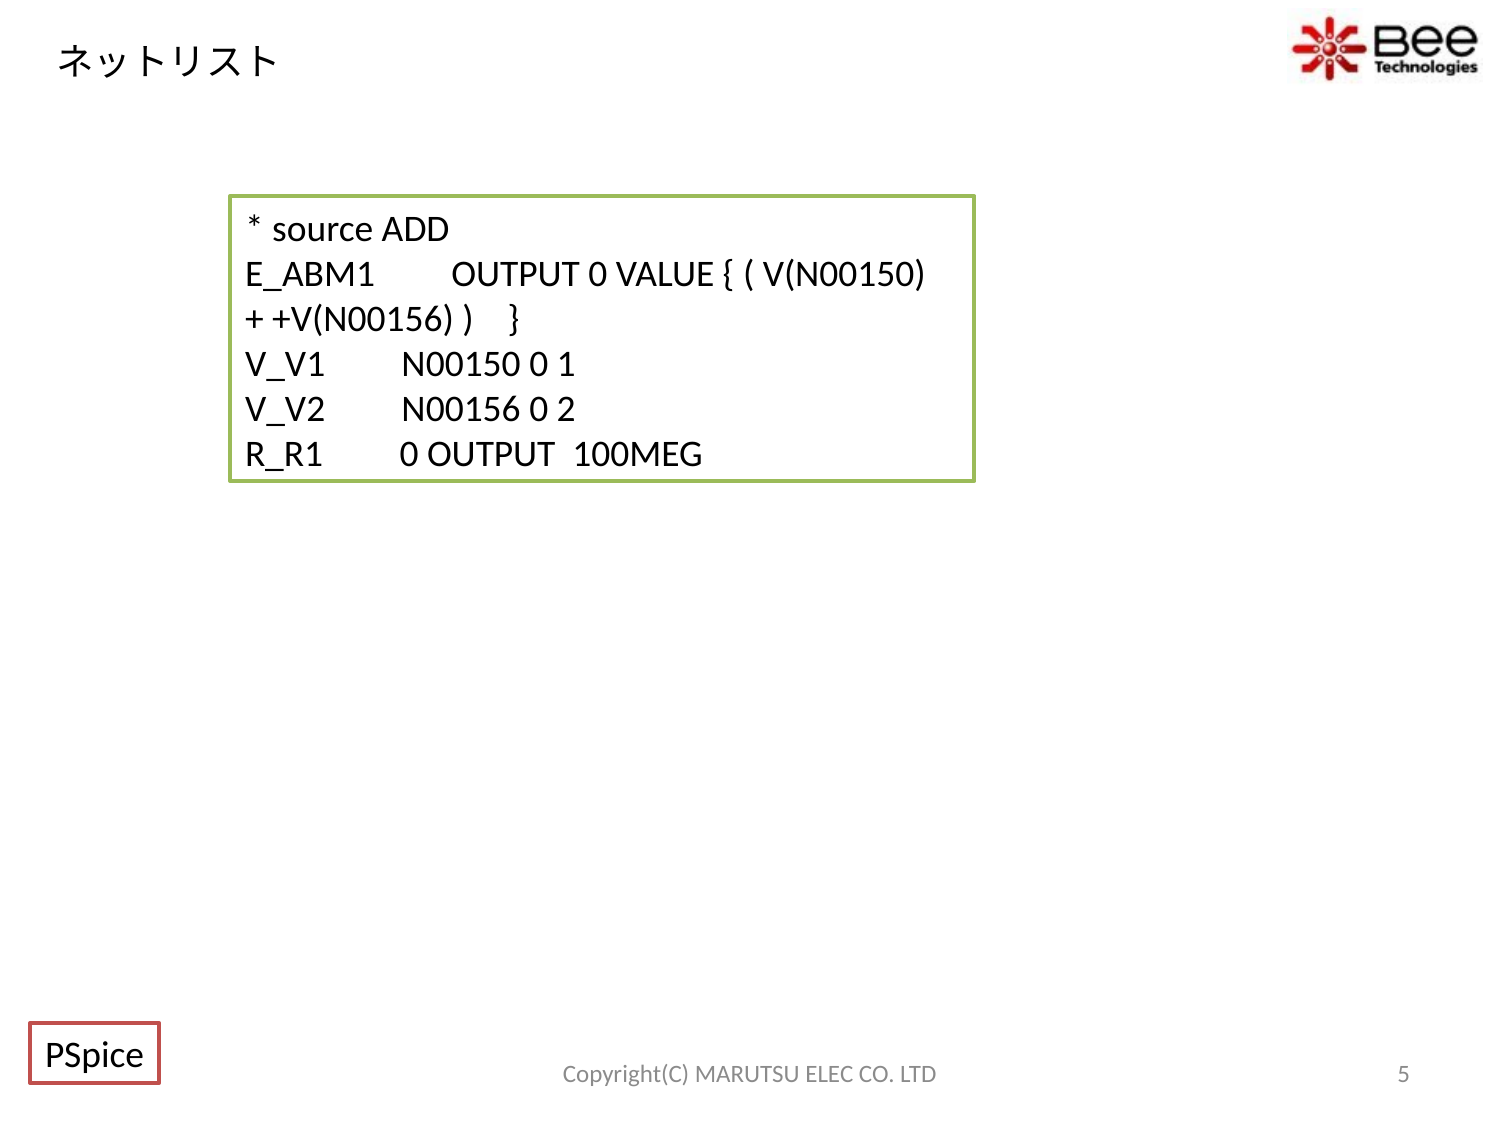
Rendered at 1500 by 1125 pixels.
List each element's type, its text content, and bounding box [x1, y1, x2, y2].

picture [1286, 8, 1483, 91]
text_box * source ADD E_ABM1 OUTPUT 0 VALUE { ( V(N00150) + +V(N00156) ) } V_V1 N00150 0 1 V_V2 N00156 0 2 R_R1 0 OUTPUT 100MEG [228, 194, 976, 483]
footer Copyright(C) MARUTSU ELEC CO. LTD [512, 1042, 988, 1103]
text_box ネットリスト [41, 30, 396, 91]
text_box PSpice [28, 1021, 161, 1085]
slide_number 5 [1074, 1042, 1425, 1103]
